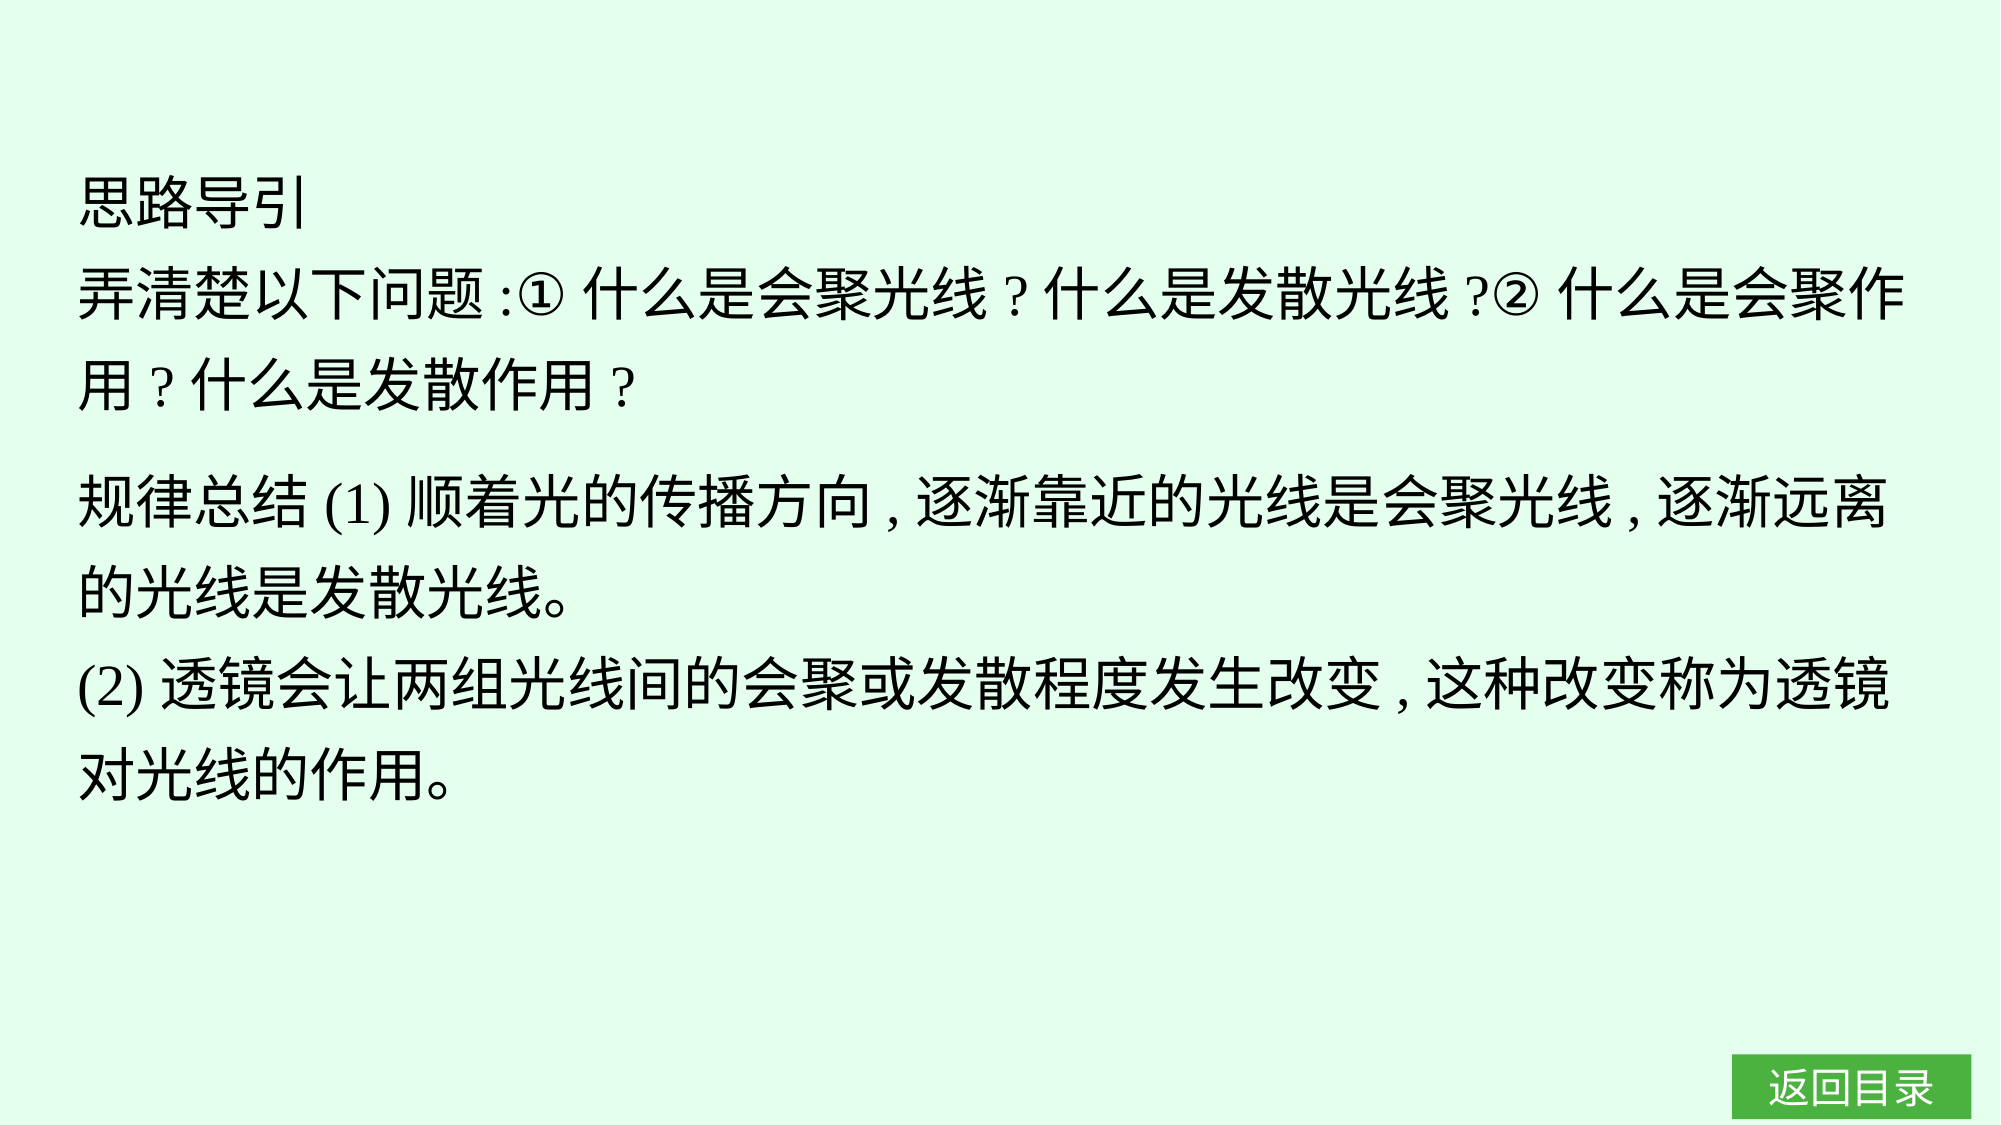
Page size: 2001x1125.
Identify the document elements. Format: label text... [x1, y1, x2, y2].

text_box 思路导引 弄清楚以下问题:①什么是会聚光线?什么是发散光线?②什么是会聚作用?什么是发散作用? [62, 137, 1938, 426]
text_box 规律总结(1)顺着光的传播方向,逐渐靠近的光线是会聚光线,逐渐远离的光线是发散光线。 (2)透镜会让两组光线间的会聚或发散程度发生改变,这种改变称为透镜对光线的作用。 [62, 436, 1938, 815]
